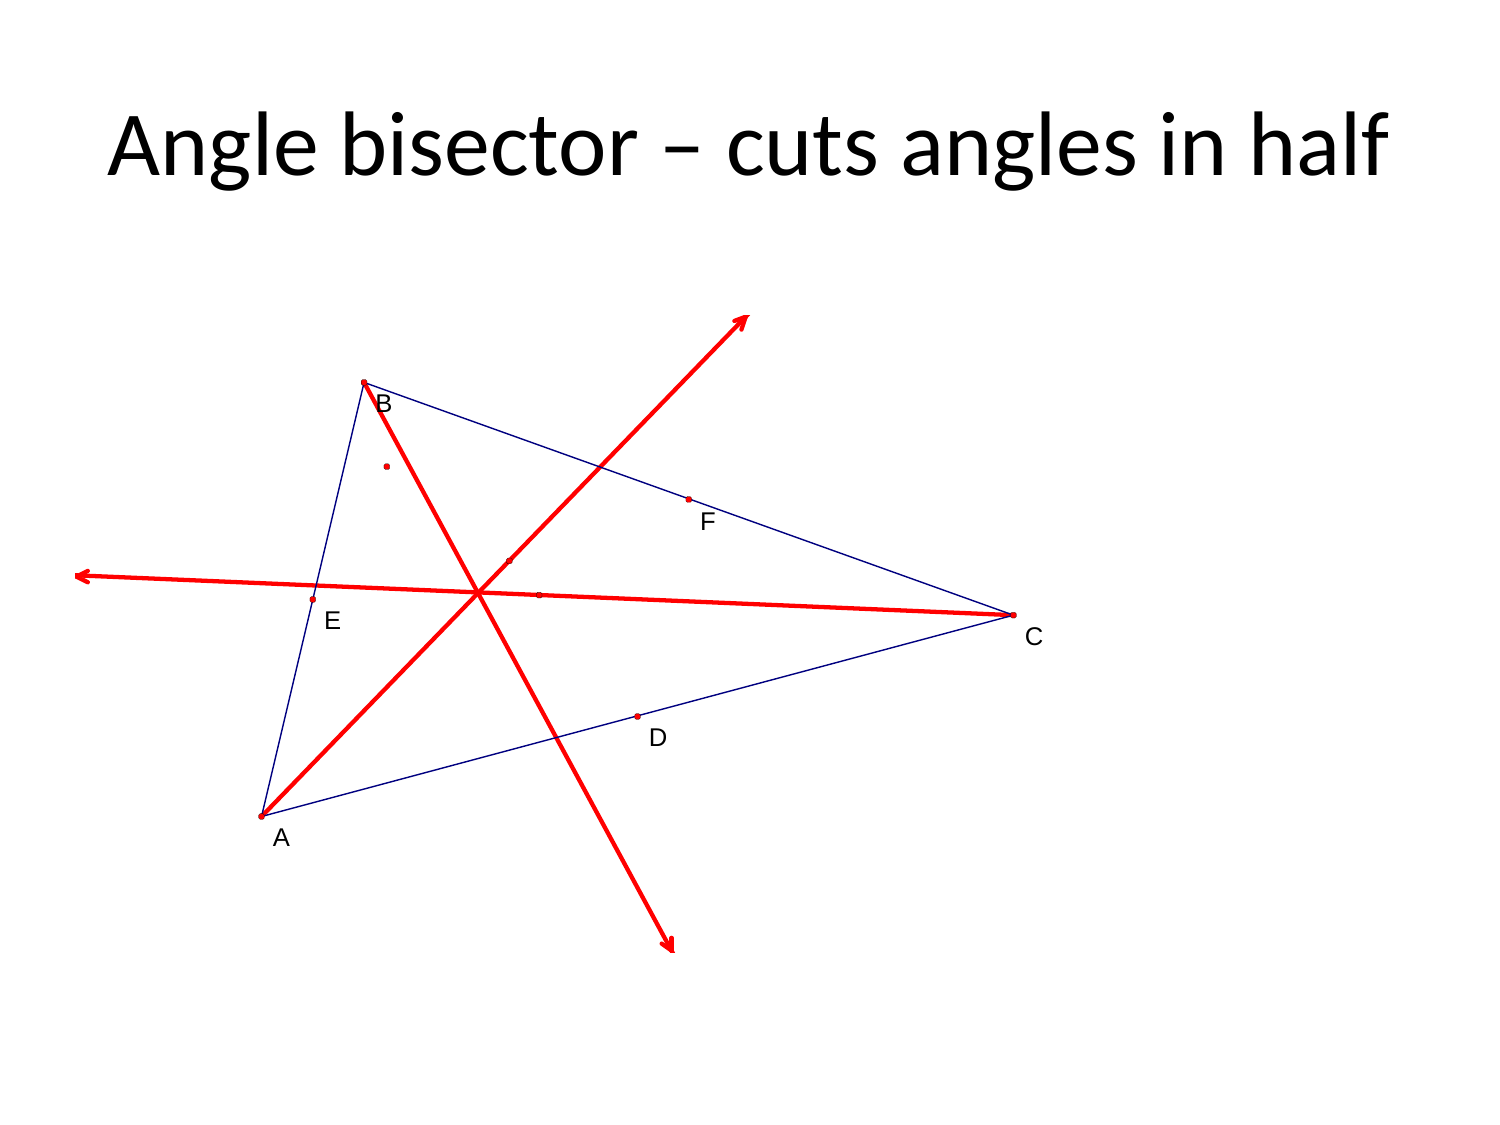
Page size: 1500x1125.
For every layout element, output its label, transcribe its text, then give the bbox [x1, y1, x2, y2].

title Angle bisector – cuts angles in half [75, 45, 1425, 233]
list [74, 315, 1426, 953]
